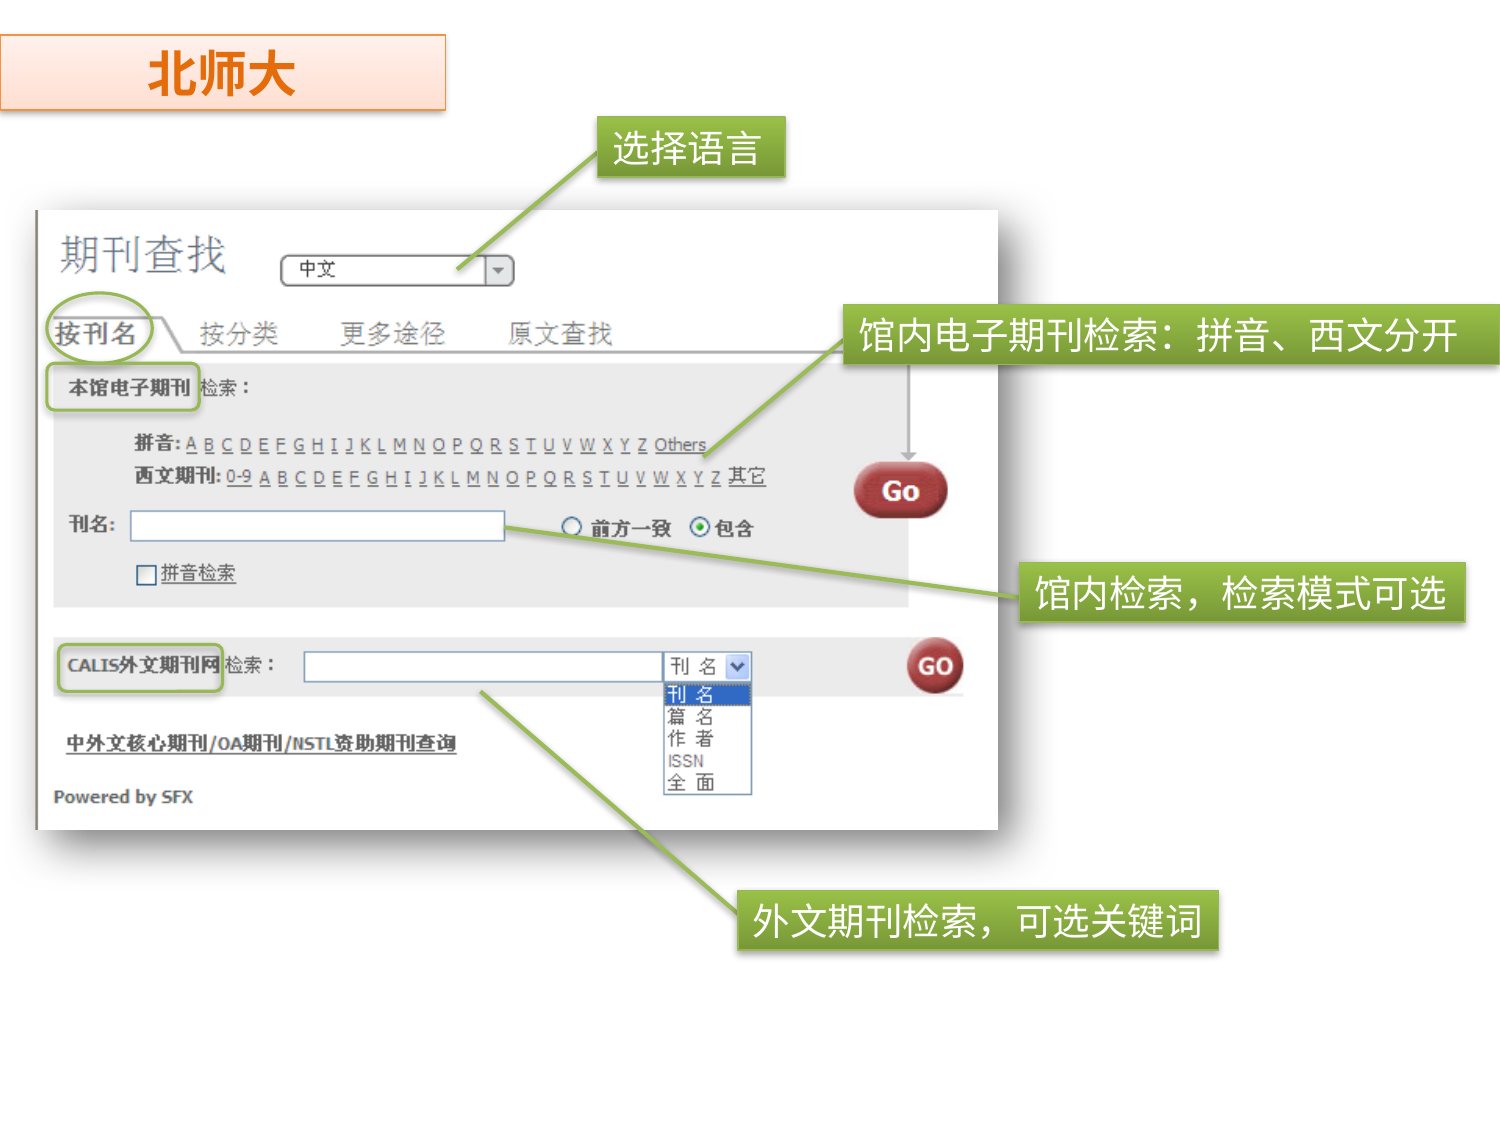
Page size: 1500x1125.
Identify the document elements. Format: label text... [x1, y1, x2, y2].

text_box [503, 527, 1020, 598]
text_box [480, 691, 739, 915]
text_box 选择语言 [597, 116, 786, 178]
text_box 外文期刊检索，可选关键词 [737, 890, 1219, 951]
text_box 馆内电子期刊检索：拼音、西文分开 [1003, 304, 1500, 365]
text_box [456, 152, 598, 270]
text_box 北师大 [0, 34, 446, 111]
picture [34, 210, 998, 830]
text_box 馆内检索，检索模式可选 [1019, 562, 1466, 623]
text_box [702, 339, 844, 458]
